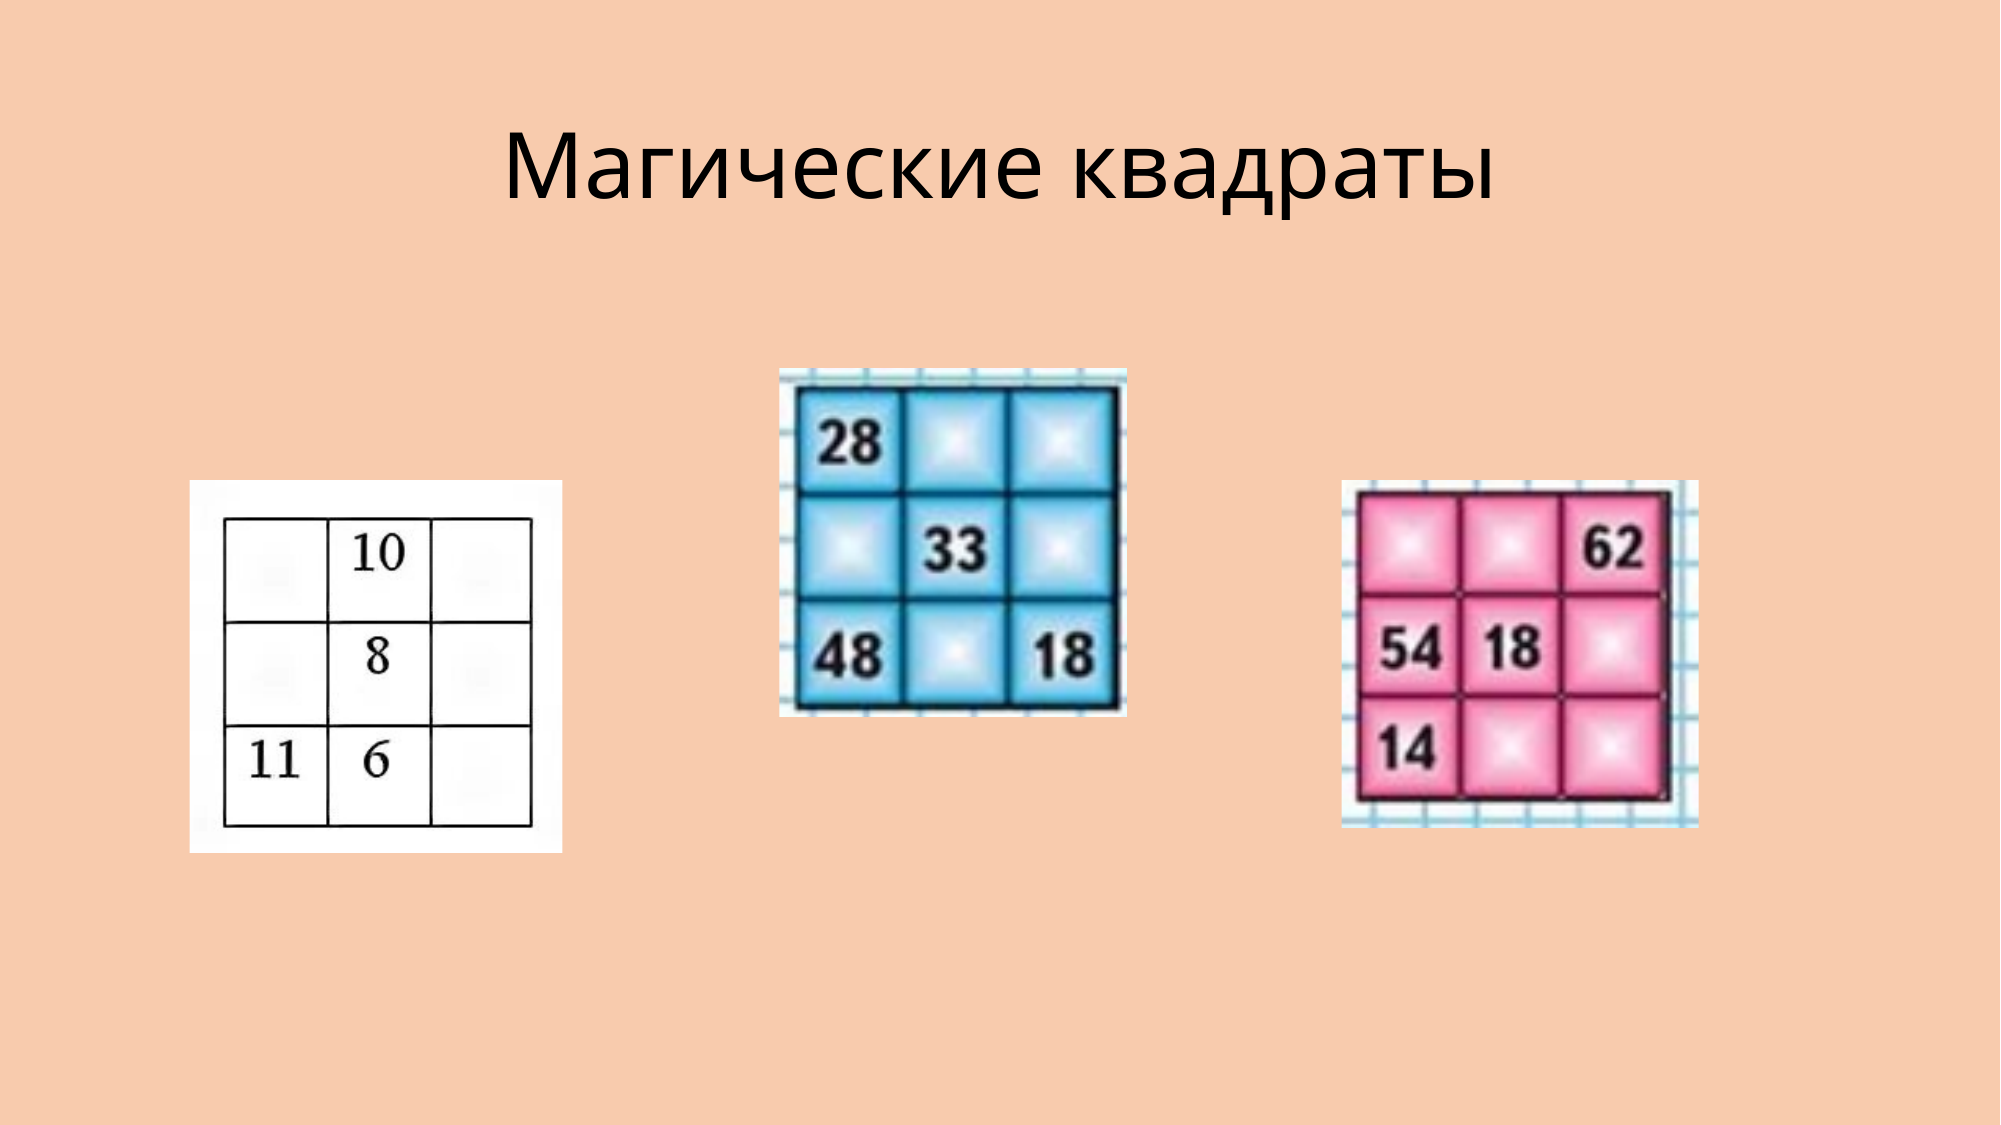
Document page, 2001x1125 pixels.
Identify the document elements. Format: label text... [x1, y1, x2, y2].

title Магические квадраты [137, 59, 1863, 278]
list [189, 480, 563, 853]
picture [1341, 480, 1699, 828]
picture [779, 368, 1127, 717]
